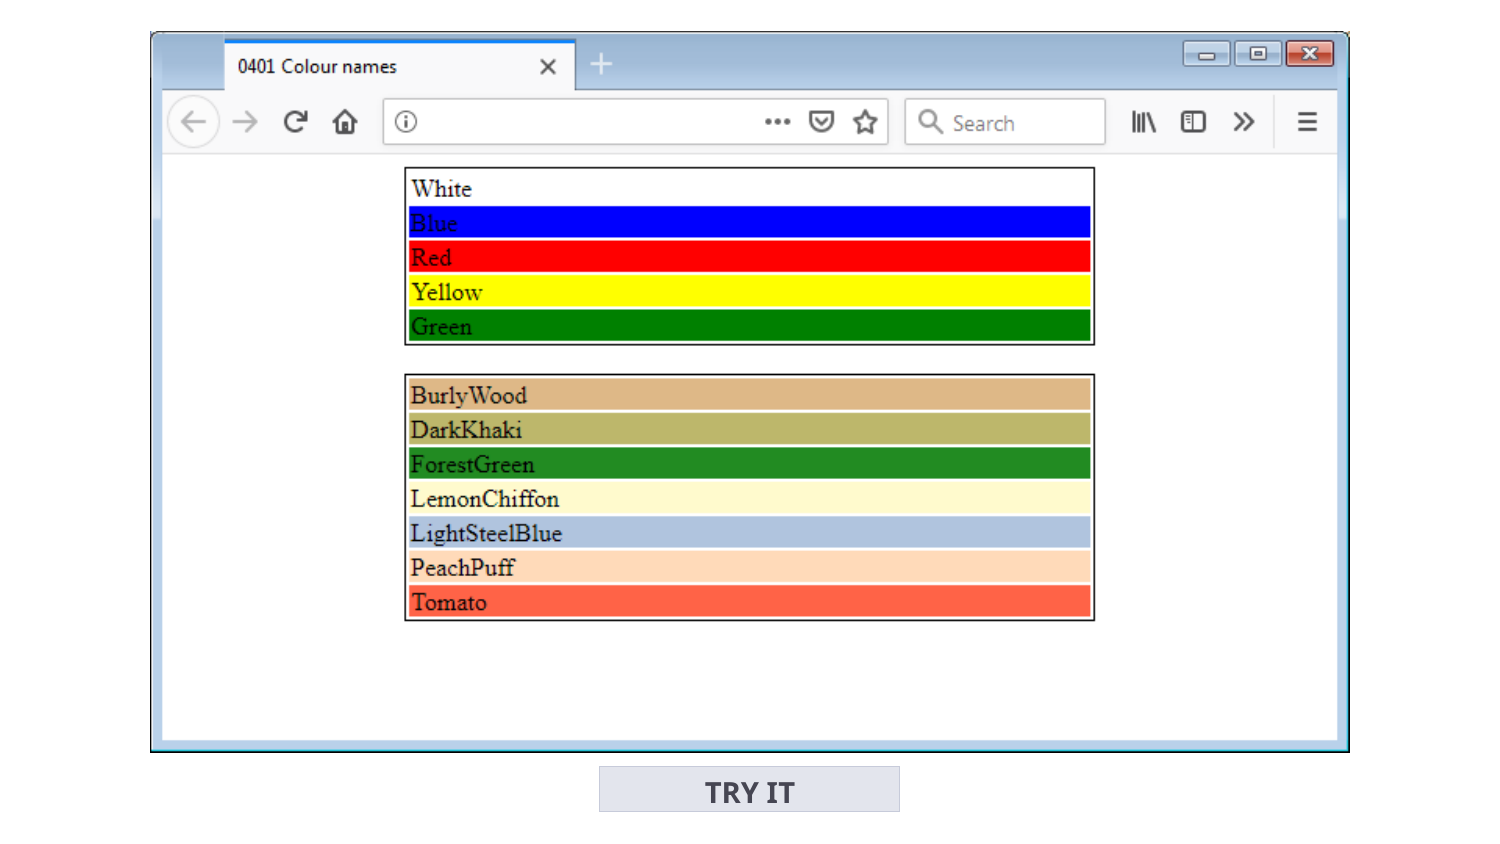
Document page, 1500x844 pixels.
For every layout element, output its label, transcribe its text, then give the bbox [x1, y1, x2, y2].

picture [149, 31, 1351, 753]
text_box TRY IT [599, 766, 900, 812]
